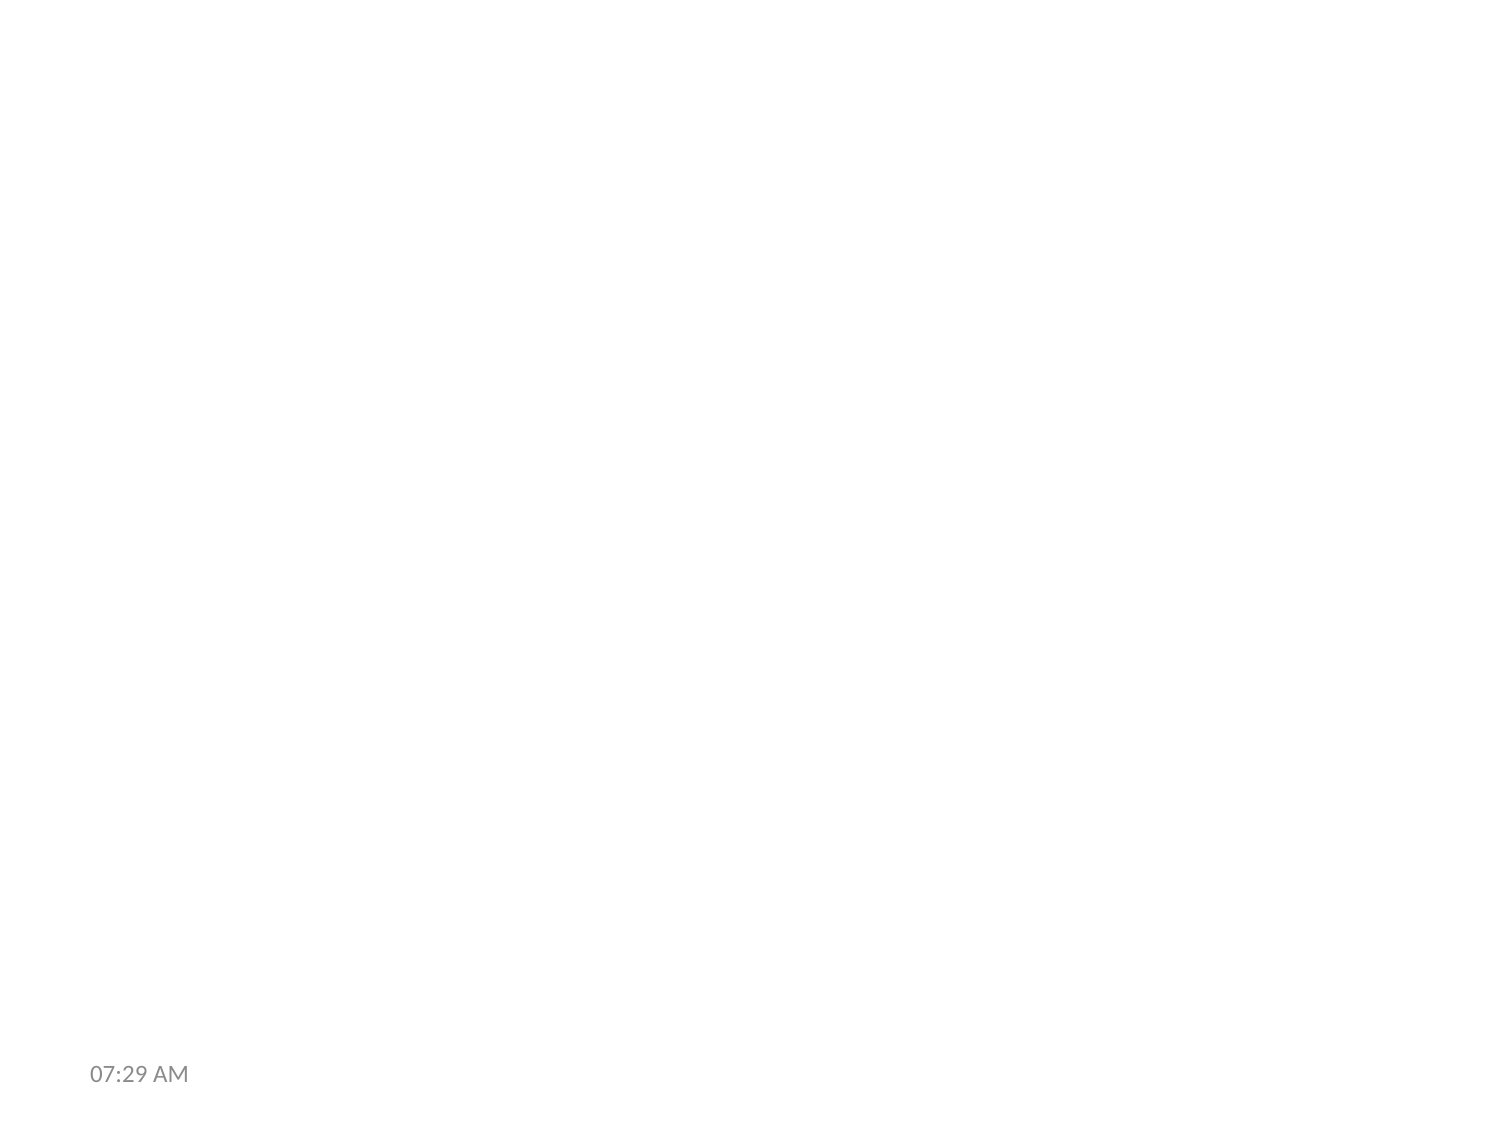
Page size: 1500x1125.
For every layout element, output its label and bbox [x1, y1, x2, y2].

slide_number [75, 1042, 425, 1103]
